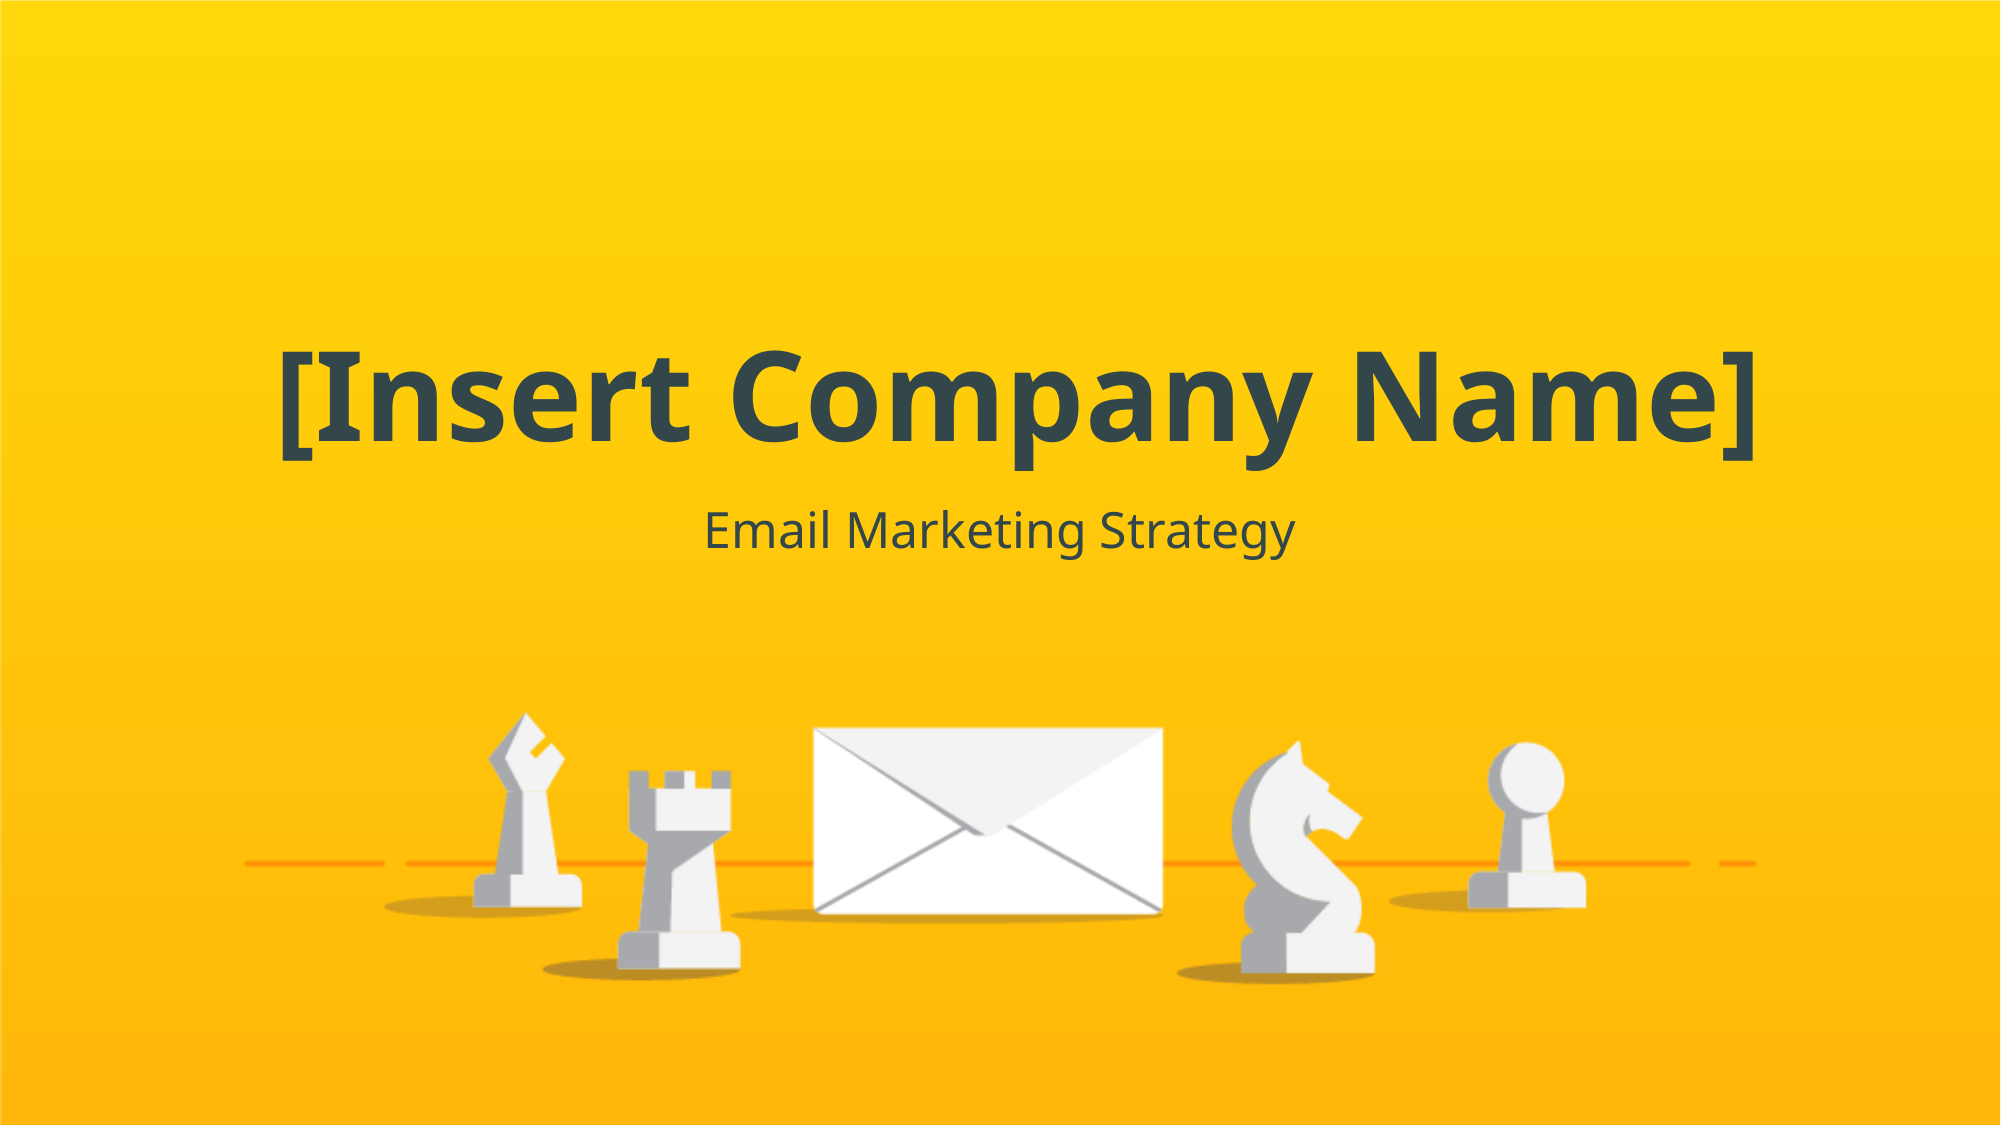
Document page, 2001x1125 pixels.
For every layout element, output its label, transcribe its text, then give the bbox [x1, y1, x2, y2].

subtitle Email Marketing Strategy [249, 498, 1750, 770]
picture [0, 0, 2001, 1125]
title [Insert Company Name] [18, 83, 2000, 476]
